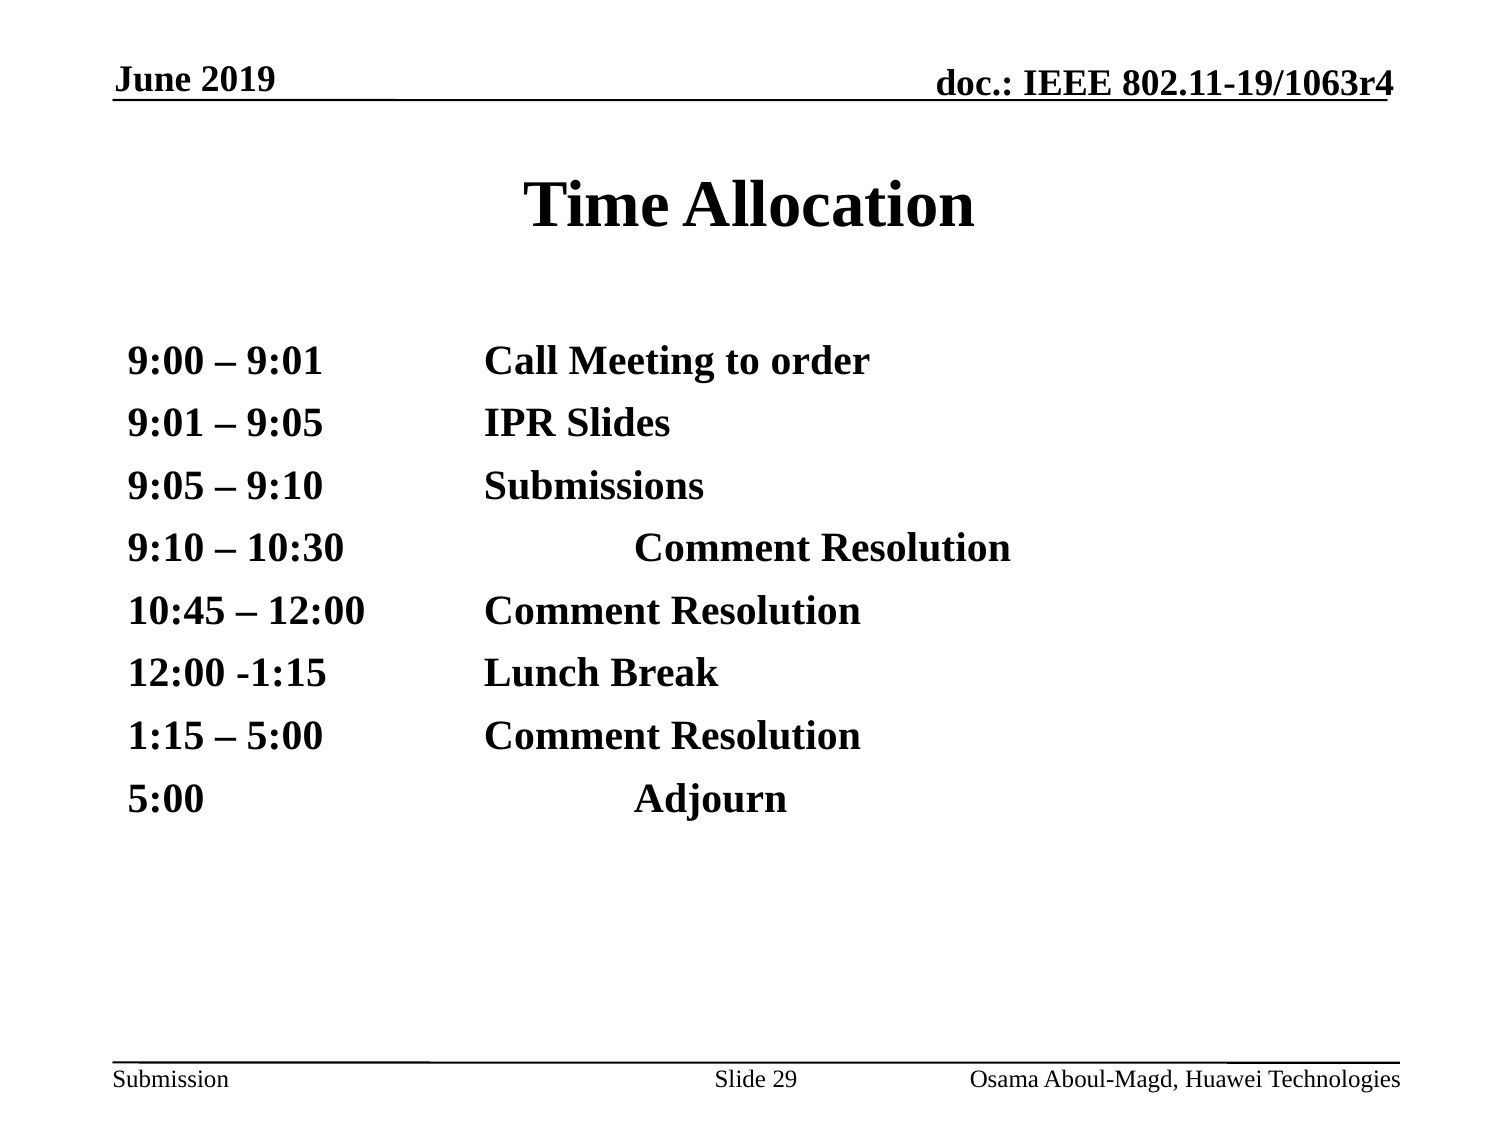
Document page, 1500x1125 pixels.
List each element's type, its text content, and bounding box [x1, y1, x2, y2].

footer Osama Aboul-Magd, Huawei Technologies [878, 1061, 1402, 1093]
title Time Allocation [112, 112, 1388, 288]
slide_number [114, 54, 423, 100]
list 9:00 – 9:01 Call Meeting to order 9:01 – 9:05 IPR Slides 9:05 – 9:10 Submissions 9:10 – 10:30 Comment Resolution 10:45 – 12:00 Comment Resolution 12:00 -1:15 Lunch Break 1:15 – 5:00 Comment Resolution 5:00 Adjourn [112, 324, 1388, 1000]
slide_number Slide 29 [712, 1061, 800, 1123]
